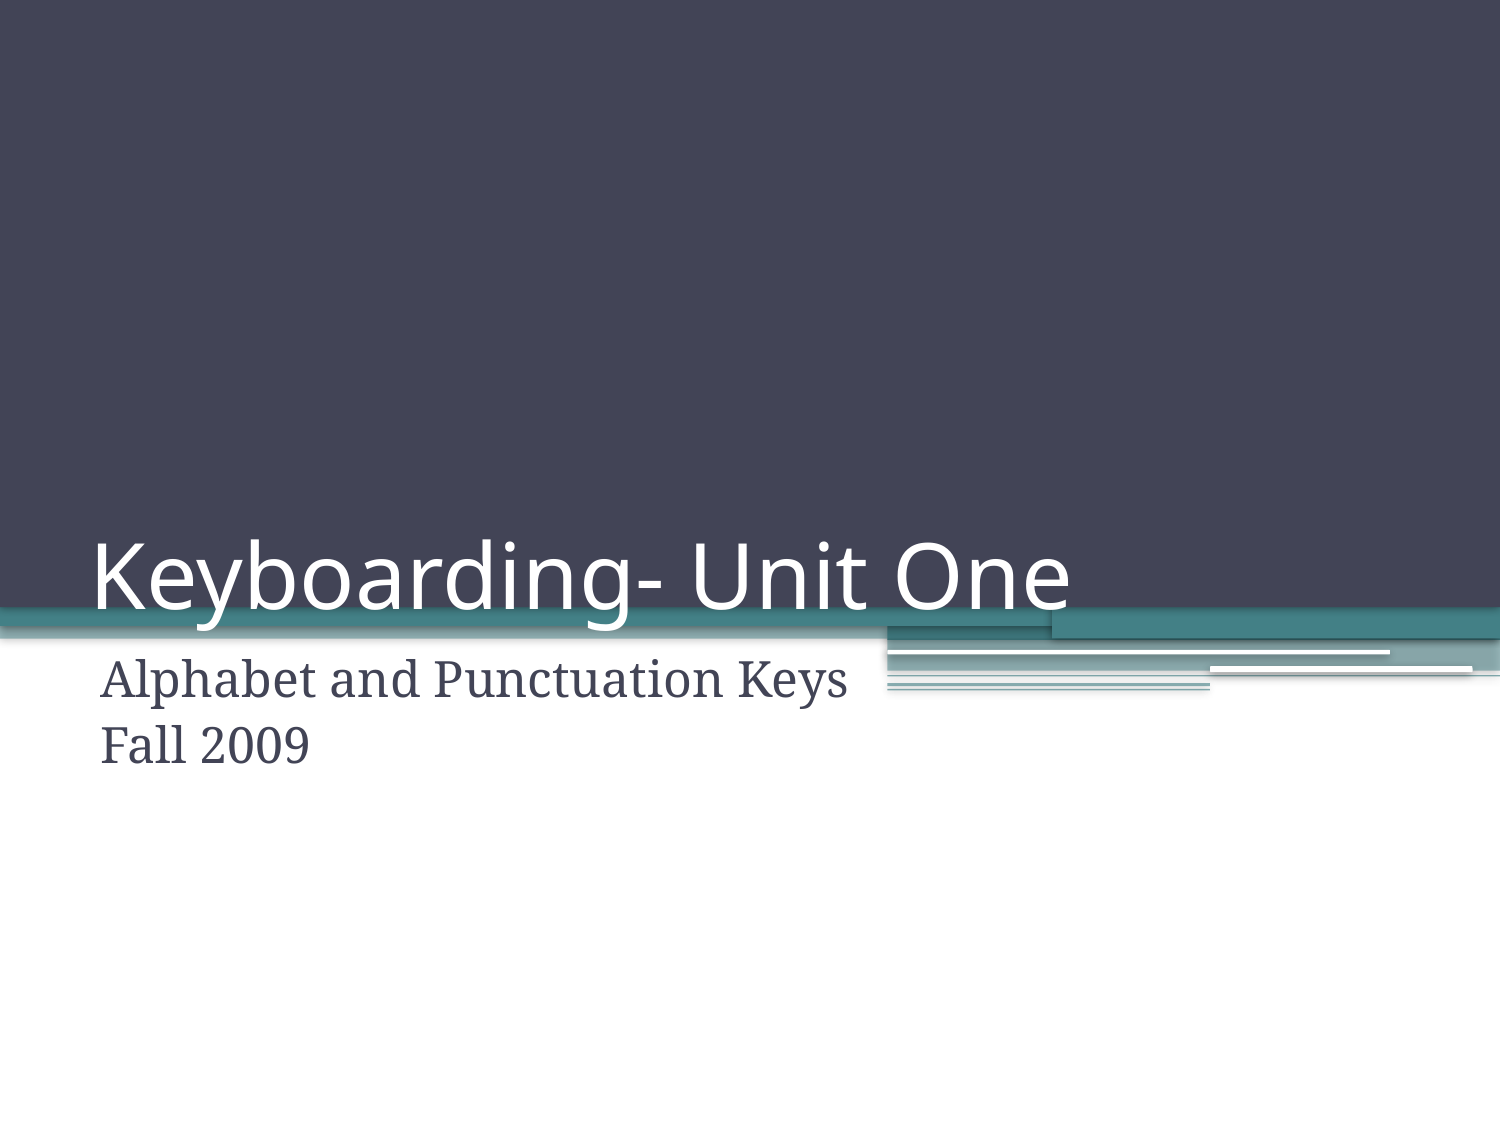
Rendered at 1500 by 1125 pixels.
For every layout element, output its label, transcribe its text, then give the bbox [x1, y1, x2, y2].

title Keyboarding- Unit One [75, 394, 1463, 636]
subtitle Alphabet and Punctuation Keys Fall 2009 [75, 639, 888, 928]
